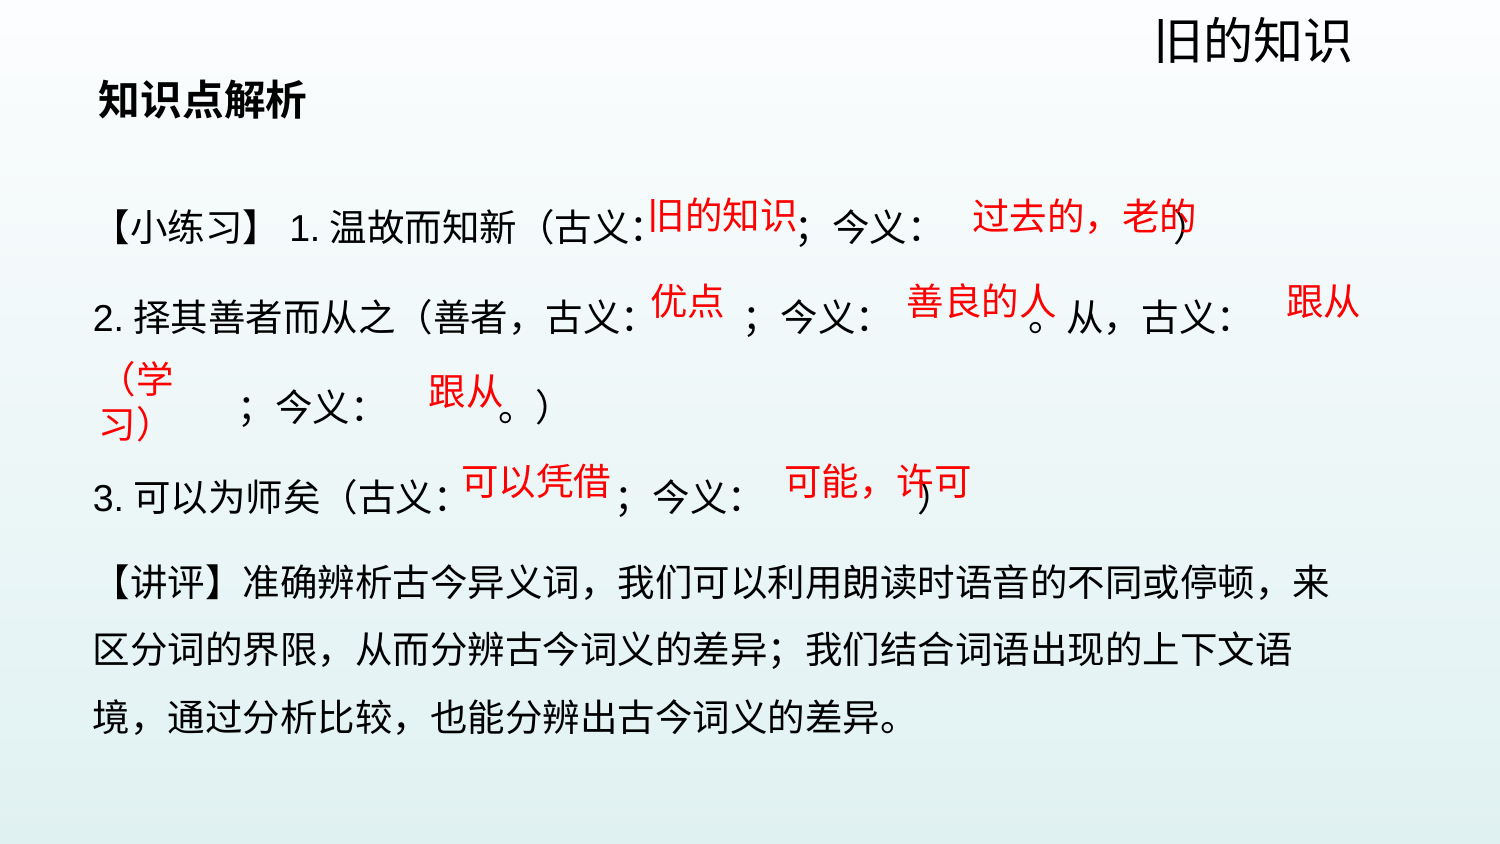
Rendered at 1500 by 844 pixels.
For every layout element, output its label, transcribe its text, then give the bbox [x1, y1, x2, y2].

text_box 旧的知识 [633, 184, 837, 245]
text_box 优点 [635, 270, 767, 331]
text_box 可能，许可 [769, 450, 1015, 511]
text_box 【小练习】1.温故而知新（古义： ；今义： ） 2.择其善者而从之（善者，古义： ；今义： 。从，古义： ；今义： 。） 3.可以为师矣（古义： ；今义： ） [78, 151, 1421, 526]
text_box 跟从 [1271, 270, 1392, 331]
text_box 过去的，老的 [957, 185, 1241, 245]
text_box 【讲评】准确辨析古今异义词，我们可以利用朗读时语音的不同或停顿，来区分词的界限，从而分辨古今词义的差异；我们结合词语出现的上下文语境，通过分析比较，也能分辨出古今词义的差异。 [78, 528, 1378, 746]
text_box 旧的知识 [1138, 2, 1378, 77]
text_box 可以凭借 [446, 450, 753, 511]
text_box 跟从 [413, 360, 542, 421]
text_box （学习） [84, 348, 259, 454]
text_box 知识点解析 [84, 71, 368, 134]
text_box 善良的人 [891, 270, 1095, 331]
